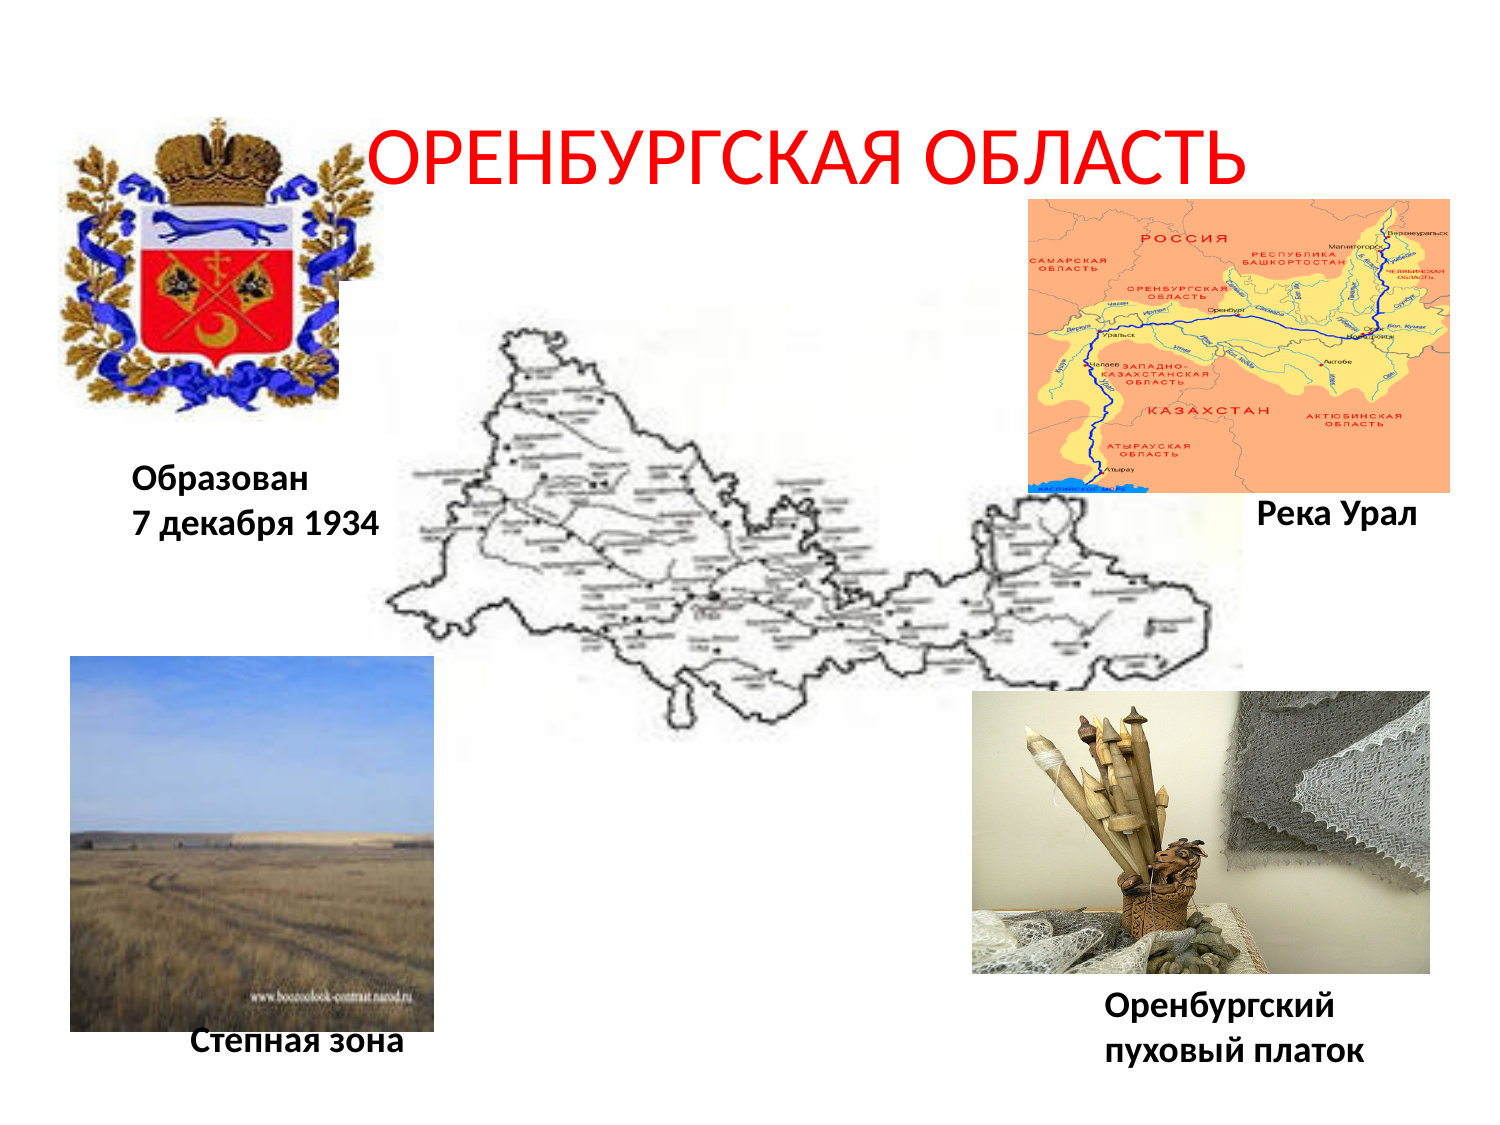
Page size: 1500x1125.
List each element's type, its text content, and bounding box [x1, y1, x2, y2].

text_box Образован 7 декабря 1934 [117, 445, 334, 550]
picture [58, 116, 1451, 1032]
text_box ОРЕНБУРГСКАЯ ОБЛАСТЬ [351, 93, 1348, 209]
text_box Степная зона [175, 1007, 551, 1068]
text_box Река Урал [1247, 480, 1465, 541]
text_box Оренбургский пуховый платок [1089, 972, 1442, 1078]
